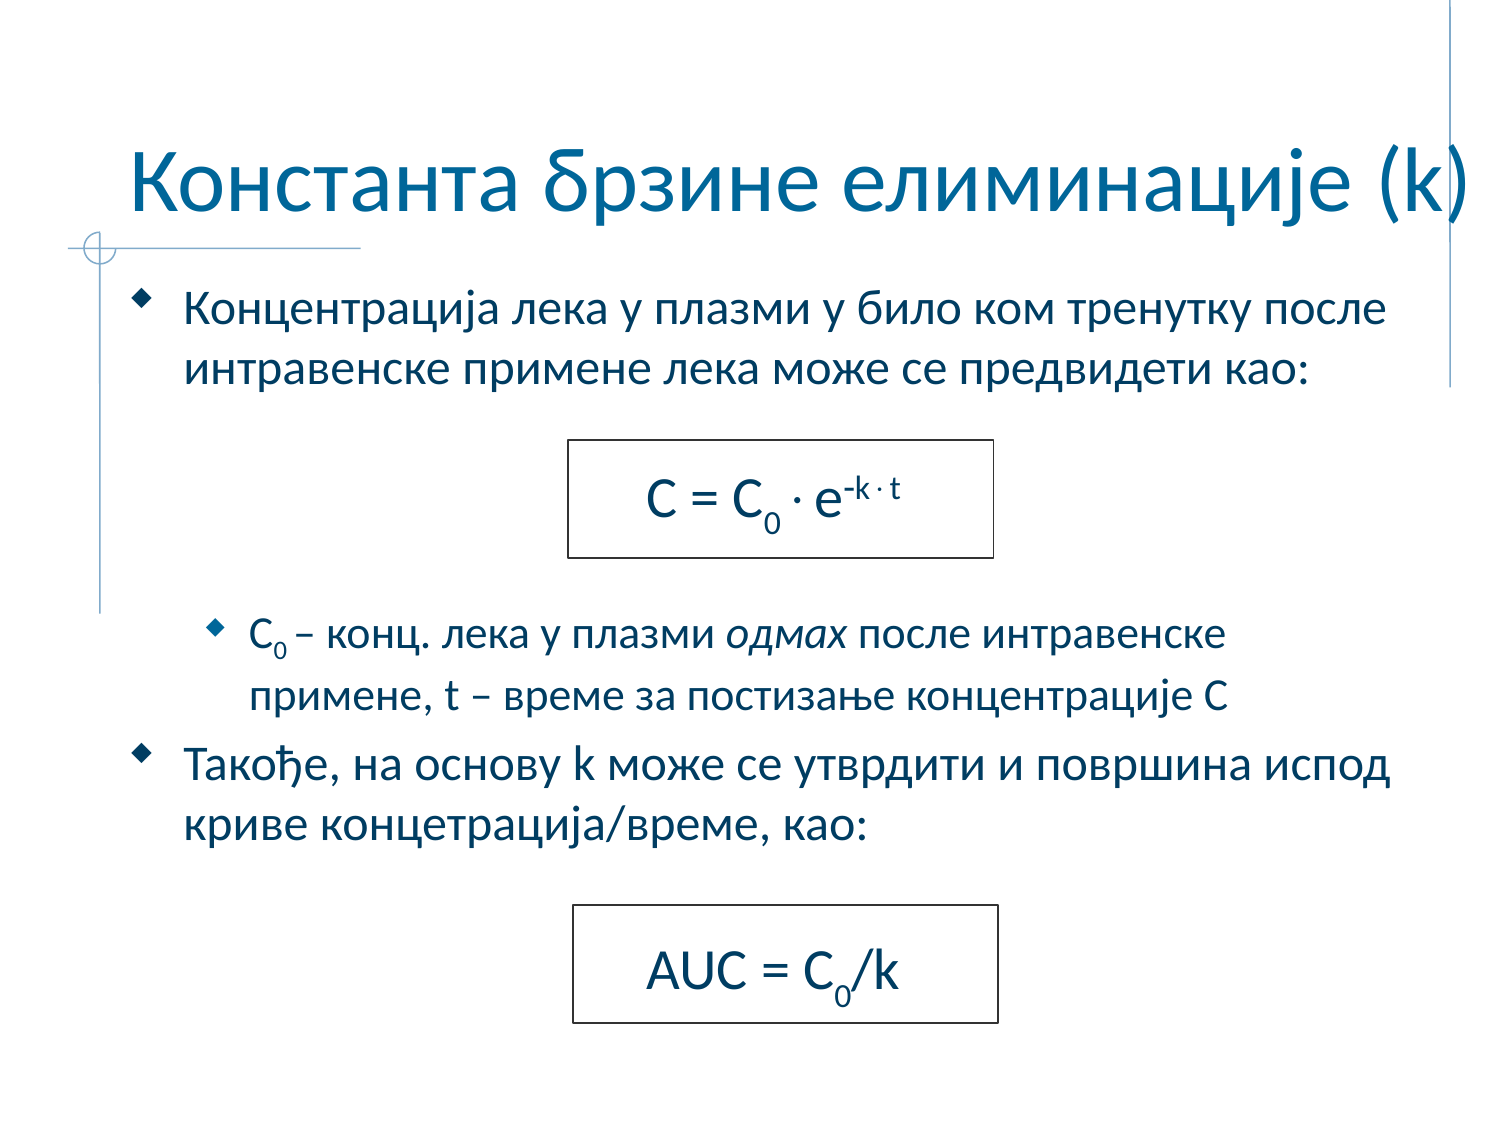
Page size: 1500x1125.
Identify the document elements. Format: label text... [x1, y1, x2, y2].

title Константа брзине елиминације (k) [113, 49, 1500, 238]
text_box [572, 905, 999, 1024]
text_box [568, 440, 994, 559]
list Концентрација лека у плазми у било ком тренутку после интравенске примене лека може се предвидети као: C = C0ekt C0 – конц. лека у плазми одмах после интравенске примене, t – времe за постизање концентрације C Такође, на основу k може се утврдити и површина испод криве концетрација/време, као: AUC = C0/k [111, 266, 1436, 1095]
